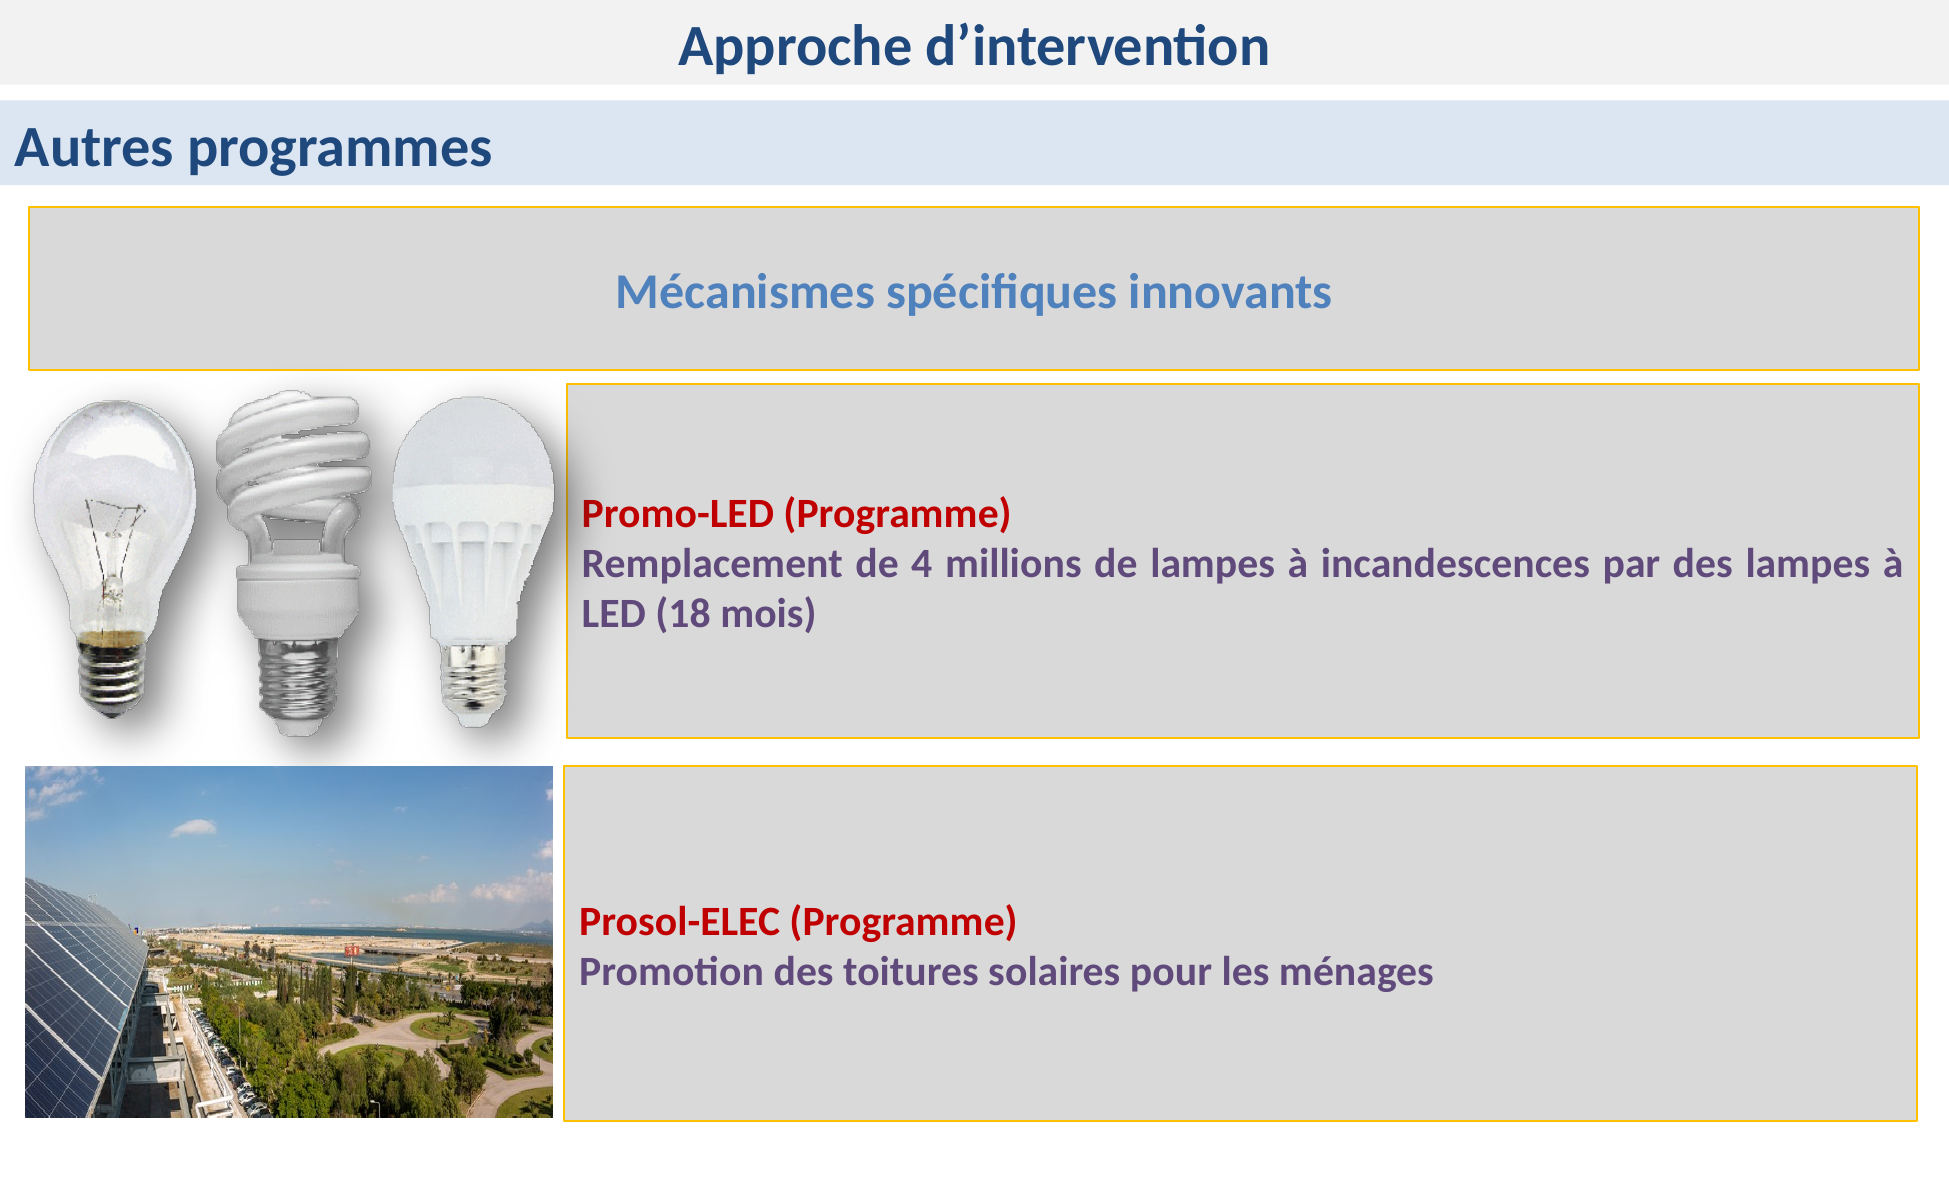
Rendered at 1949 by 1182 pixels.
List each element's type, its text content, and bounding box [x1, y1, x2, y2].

text_box Prosol-ELEC (Programme) Promotion des toitures solaires pour les ménages [562, 764, 1919, 1123]
text_box Mécanismes spécifiques innovants [27, 205, 1921, 372]
text_box Approche d’intervention [0, 0, 1949, 85]
picture [24, 766, 553, 1119]
text_box Promo-LED (Programme) Remplacement de 4 millions de lampes à incandescences par des lampes à LED (18 mois) [594, 382, 1921, 740]
text_box Autres programmes [0, 100, 1949, 186]
picture [29, 383, 562, 739]
